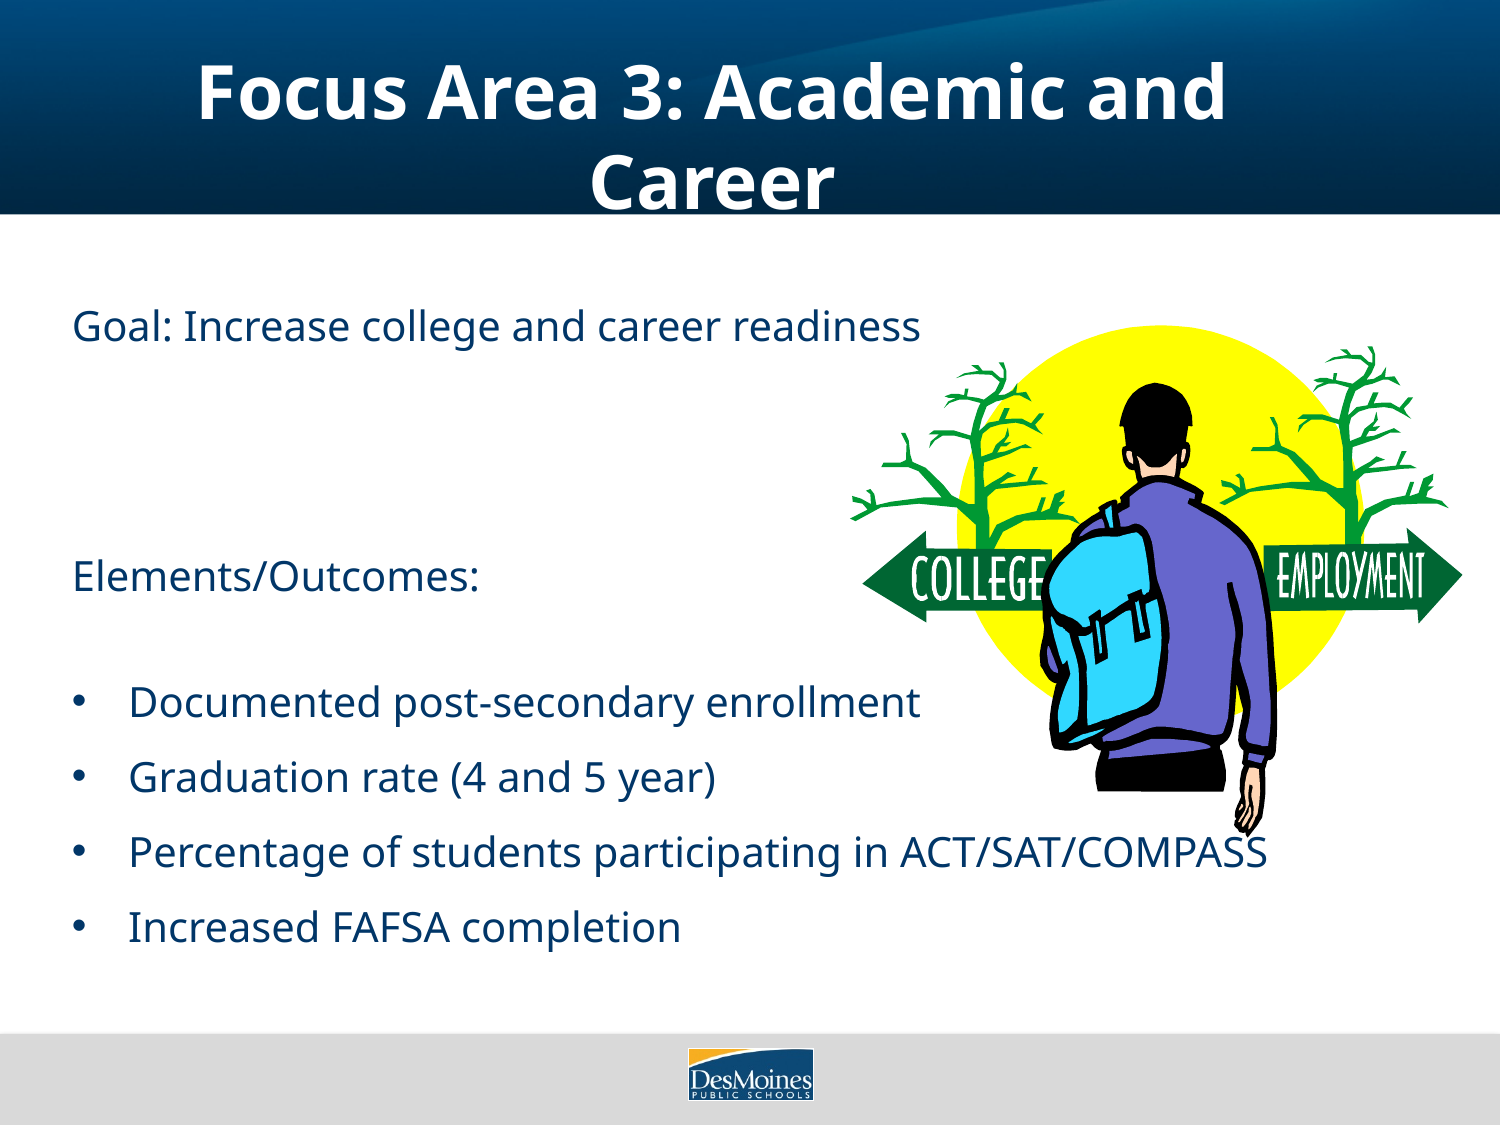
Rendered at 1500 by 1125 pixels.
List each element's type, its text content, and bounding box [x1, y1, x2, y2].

text_box Focus Area 3: Academic and Career Planning/Postsecondary Access [125, 37, 1300, 202]
text_box Goal: Increase college and career readiness Elements/Outcomes: Documented post-secondary enrollment Graduation rate (4 and 5 year) Percentage of students participating in ACT/SAT/COMPASS Increased FAFSA completion [57, 202, 1463, 958]
picture [0, 0, 1500, 1033]
picture [689, 1049, 813, 1100]
